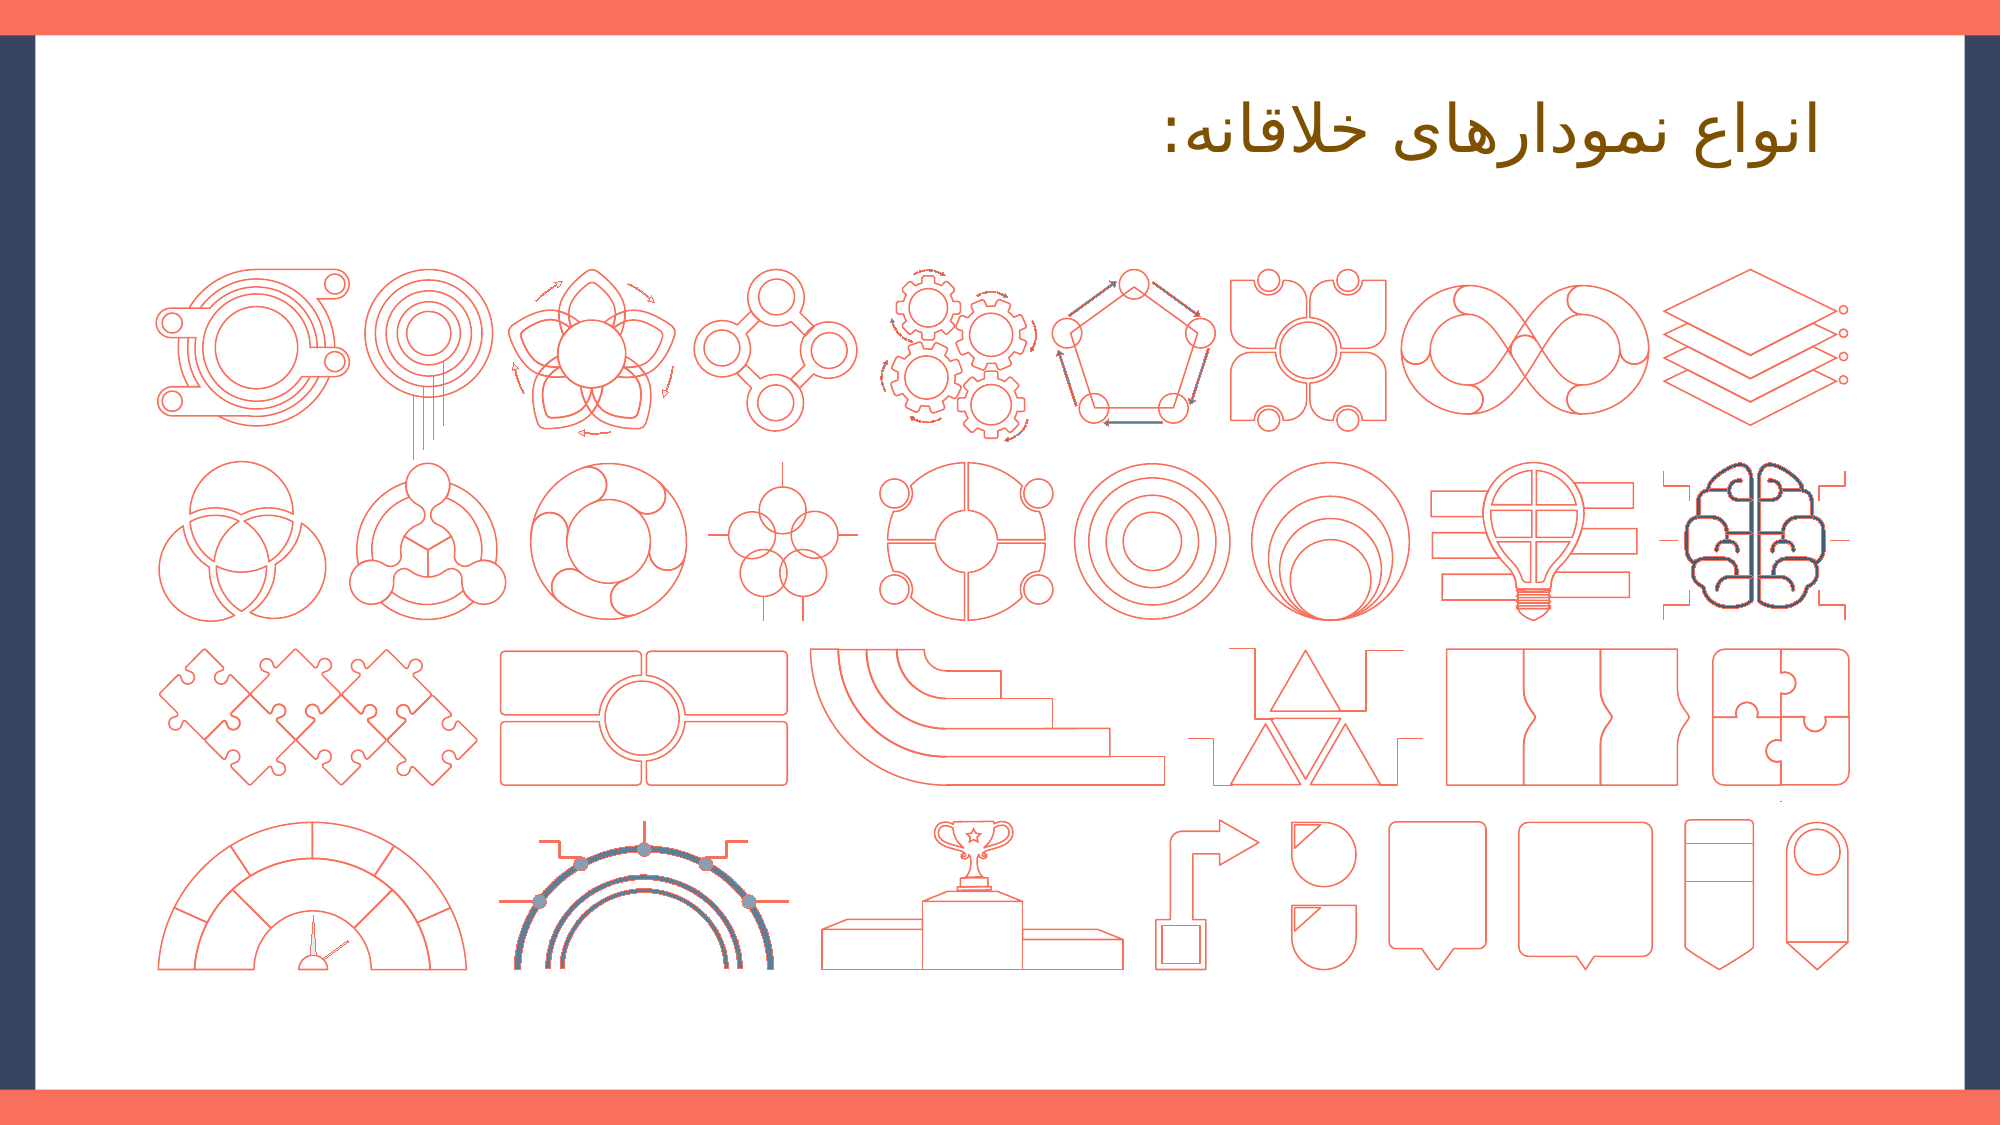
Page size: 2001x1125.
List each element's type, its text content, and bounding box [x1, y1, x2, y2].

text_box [1188, 648, 1424, 786]
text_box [364, 269, 493, 460]
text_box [347, 463, 510, 620]
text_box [158, 822, 467, 970]
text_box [1446, 649, 1690, 786]
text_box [1251, 462, 1410, 621]
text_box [810, 649, 1165, 786]
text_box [879, 462, 1053, 621]
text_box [1155, 820, 1259, 970]
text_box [500, 651, 788, 786]
text_box [1518, 822, 1653, 970]
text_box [1074, 463, 1230, 620]
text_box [1230, 269, 1386, 432]
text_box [880, 269, 1037, 442]
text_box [508, 269, 676, 448]
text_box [691, 269, 866, 432]
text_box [159, 461, 326, 622]
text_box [530, 463, 687, 620]
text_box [1052, 269, 1216, 427]
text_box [1401, 285, 1649, 415]
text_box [1664, 269, 1850, 426]
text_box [499, 821, 790, 970]
text_box انواع نمودارهای خلاقانه: [156, 65, 1843, 172]
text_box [821, 821, 1123, 970]
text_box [1658, 462, 1850, 621]
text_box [1712, 649, 1850, 786]
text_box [1685, 819, 1754, 970]
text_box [159, 649, 478, 786]
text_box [1291, 905, 1356, 970]
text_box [156, 269, 350, 440]
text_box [1786, 822, 1848, 970]
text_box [1291, 822, 1356, 887]
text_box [1431, 462, 1637, 621]
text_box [708, 462, 859, 621]
text_box [1389, 821, 1487, 970]
